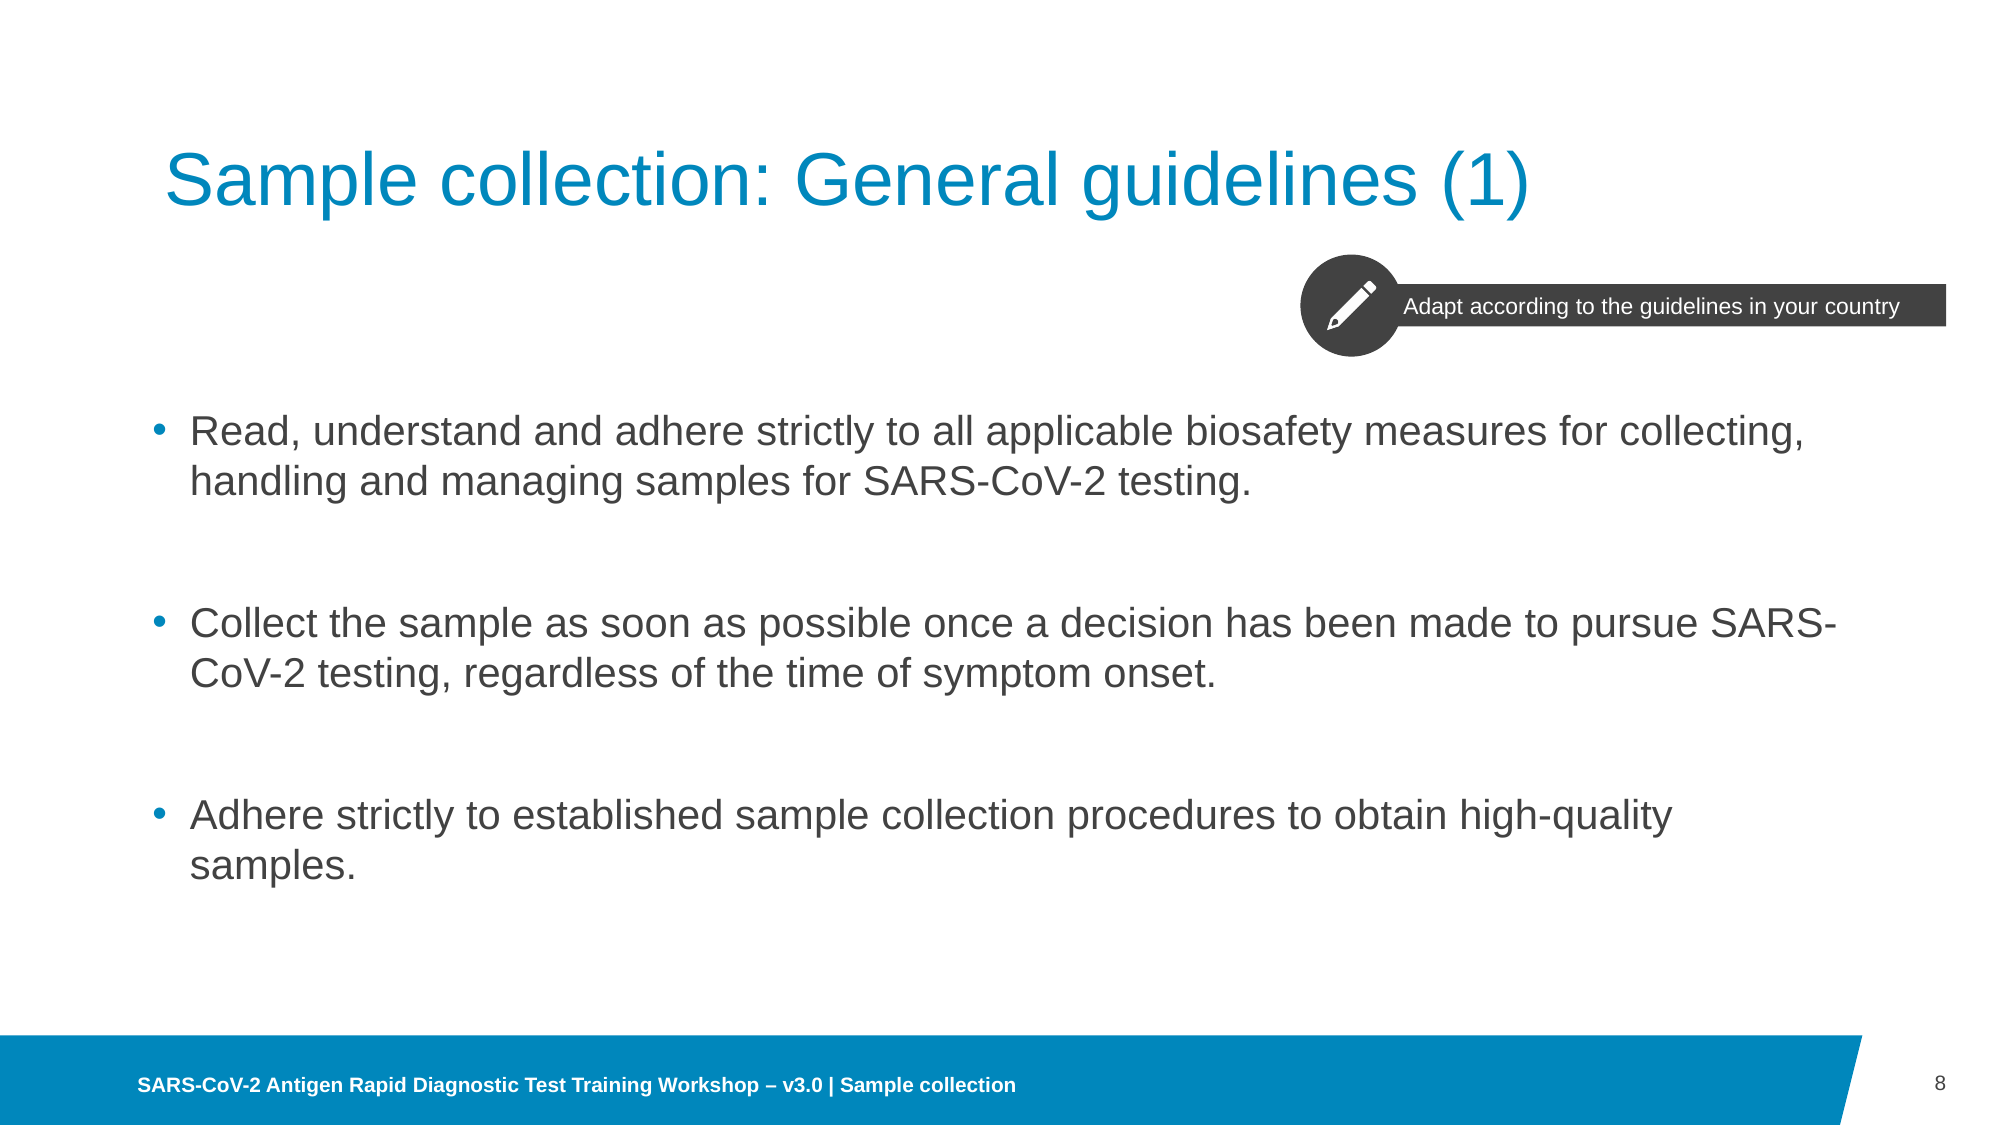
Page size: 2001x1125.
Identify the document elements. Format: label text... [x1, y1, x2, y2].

footer SARS-CoV-2 Antigen Rapid Diagnostic Test Training Workshop – v3.0 | Sample collection [137, 1042, 1338, 1125]
title Sample collection: General guidelines (1) [164, 66, 1890, 222]
slide_number 8 [1862, 1035, 1947, 1125]
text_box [1302, 256, 1947, 355]
list Read, understand and adhere strictly to all applicable biosafety measures for collecting, handling and managing samples for SARS-CoV-2 testing. Collect the sample as soon as possible once a decision has been made to pursue SARS-CoV-2 testing, regardless of the time of symptom onset. Adhere strictly to established sample collection procedures to obtain high-quality samples. [137, 396, 1863, 1125]
